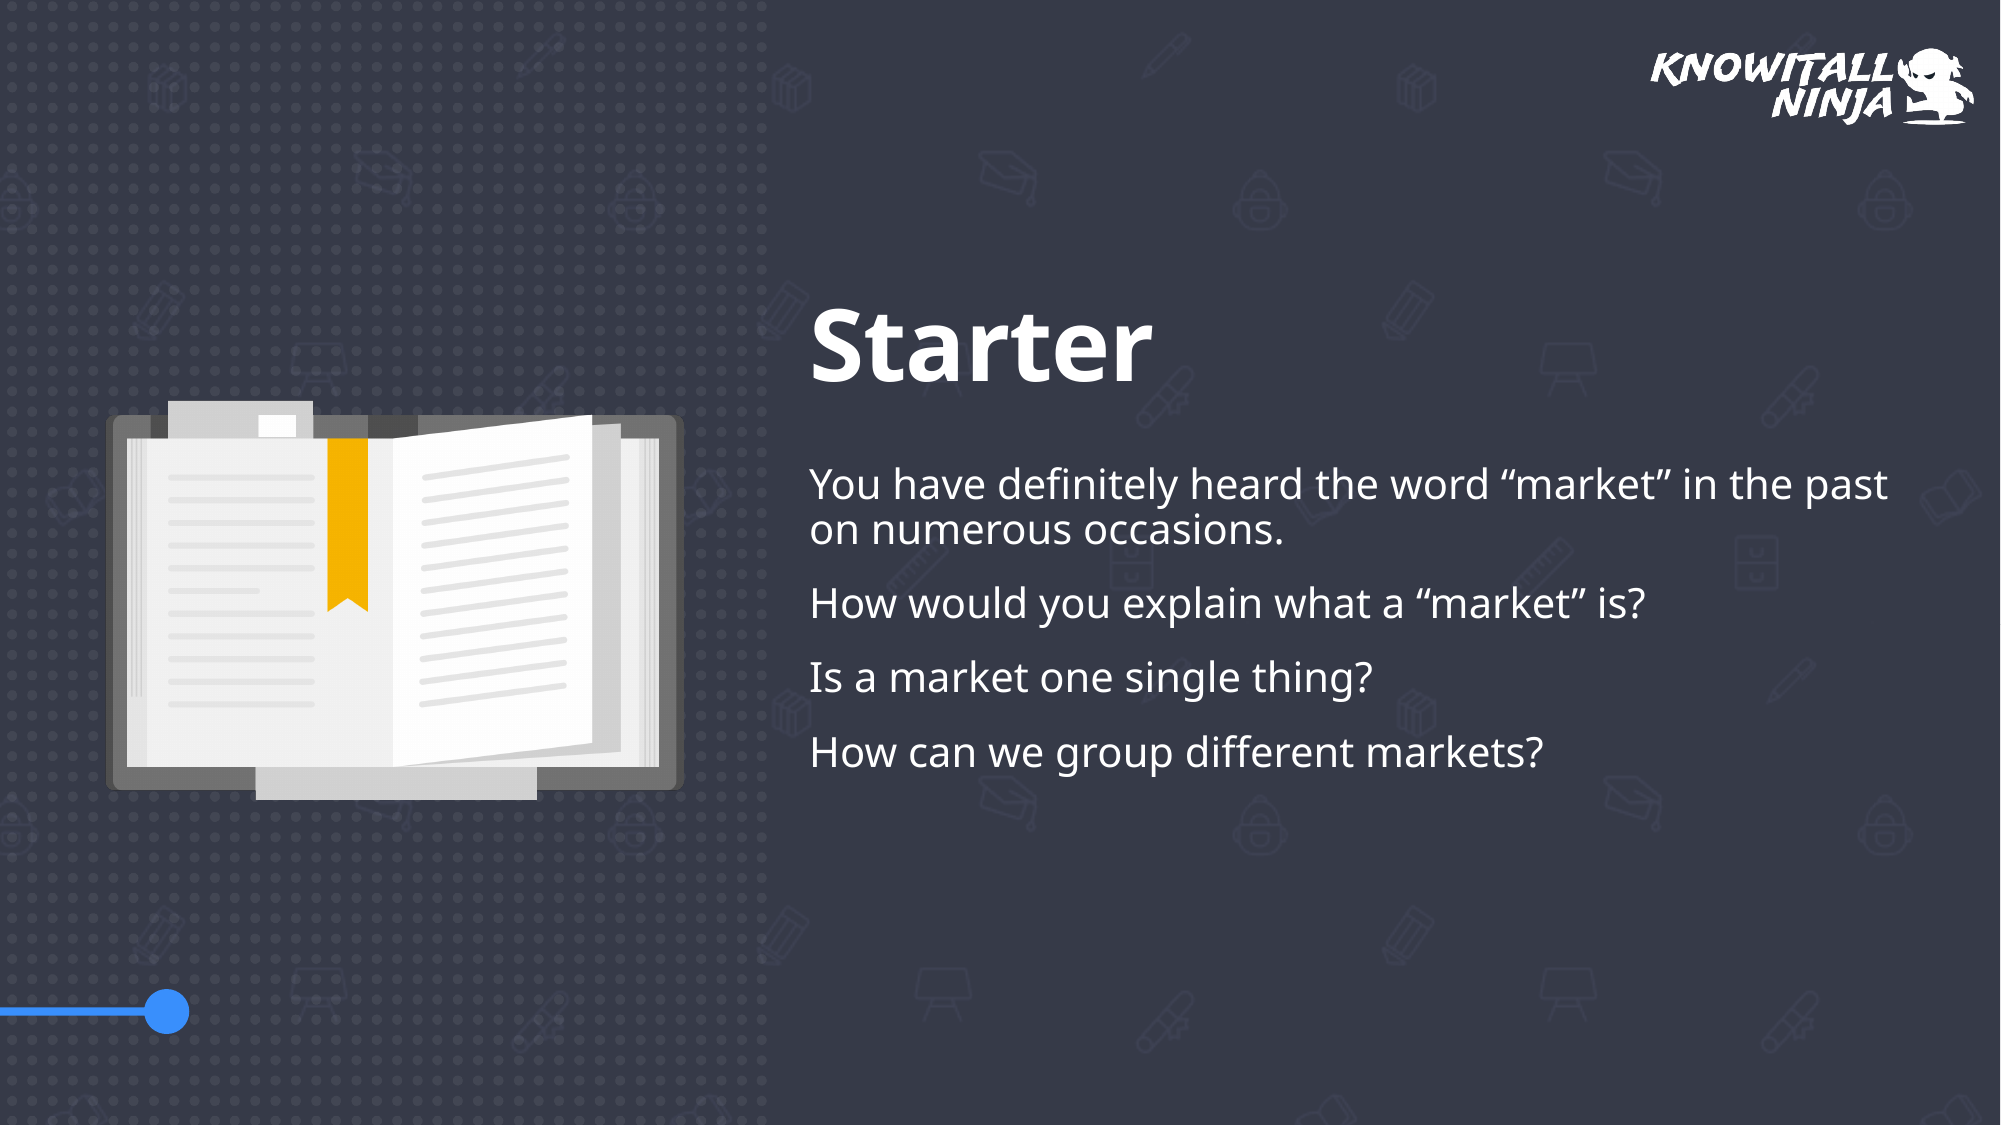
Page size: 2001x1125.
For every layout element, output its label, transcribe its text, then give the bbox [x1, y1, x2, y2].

picture [0, 0, 2001, 1125]
title Starter [794, 184, 1928, 410]
list You have definitely heard the word “market” in the past on numerous occasions. How would you explain what a “market” is? Is a market one single thing? How can we group different markets? [794, 456, 1928, 1125]
